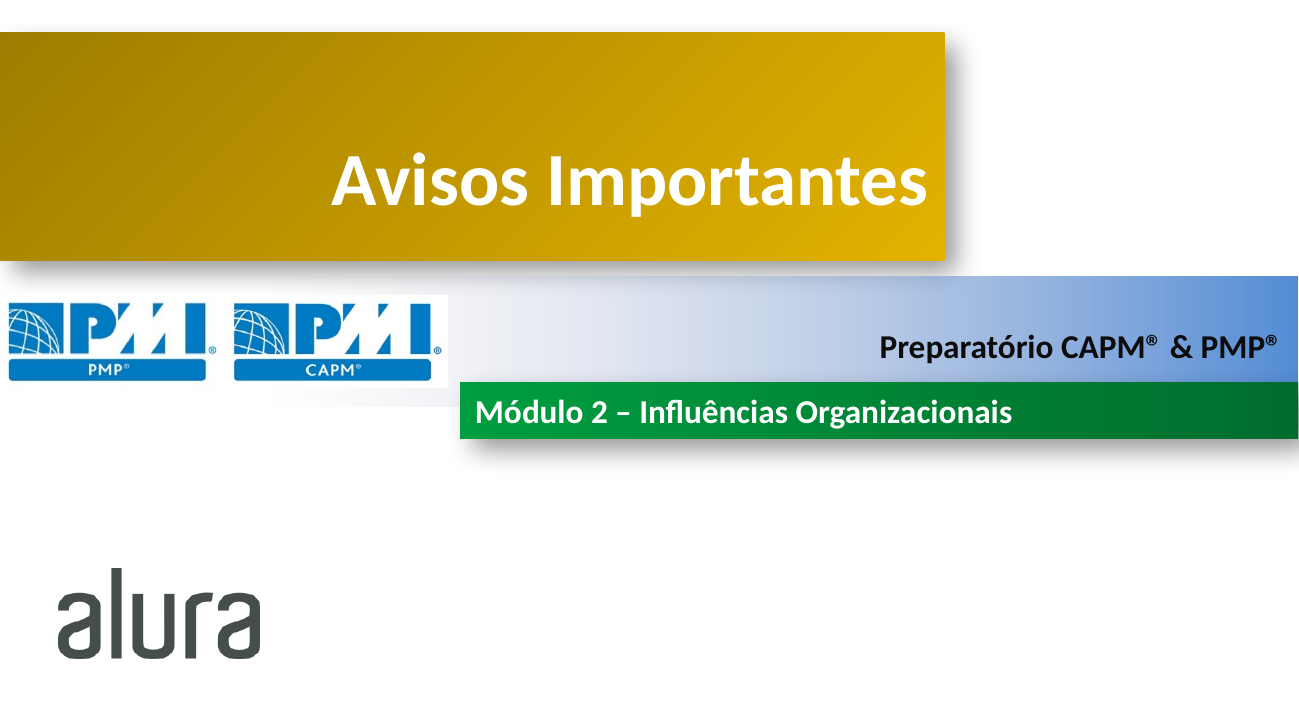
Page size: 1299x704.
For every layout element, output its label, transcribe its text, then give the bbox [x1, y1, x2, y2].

picture [58, 568, 260, 660]
text_box [270, 374, 1298, 407]
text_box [0, 294, 449, 390]
text_box [270, 276, 1298, 317]
text_box Preparatório CAPM® & PMP® [452, 317, 1298, 374]
text_box Módulo 2 – Influências Organizacionais [460, 382, 1299, 439]
text_box Avisos Importantes [0, 32, 945, 261]
